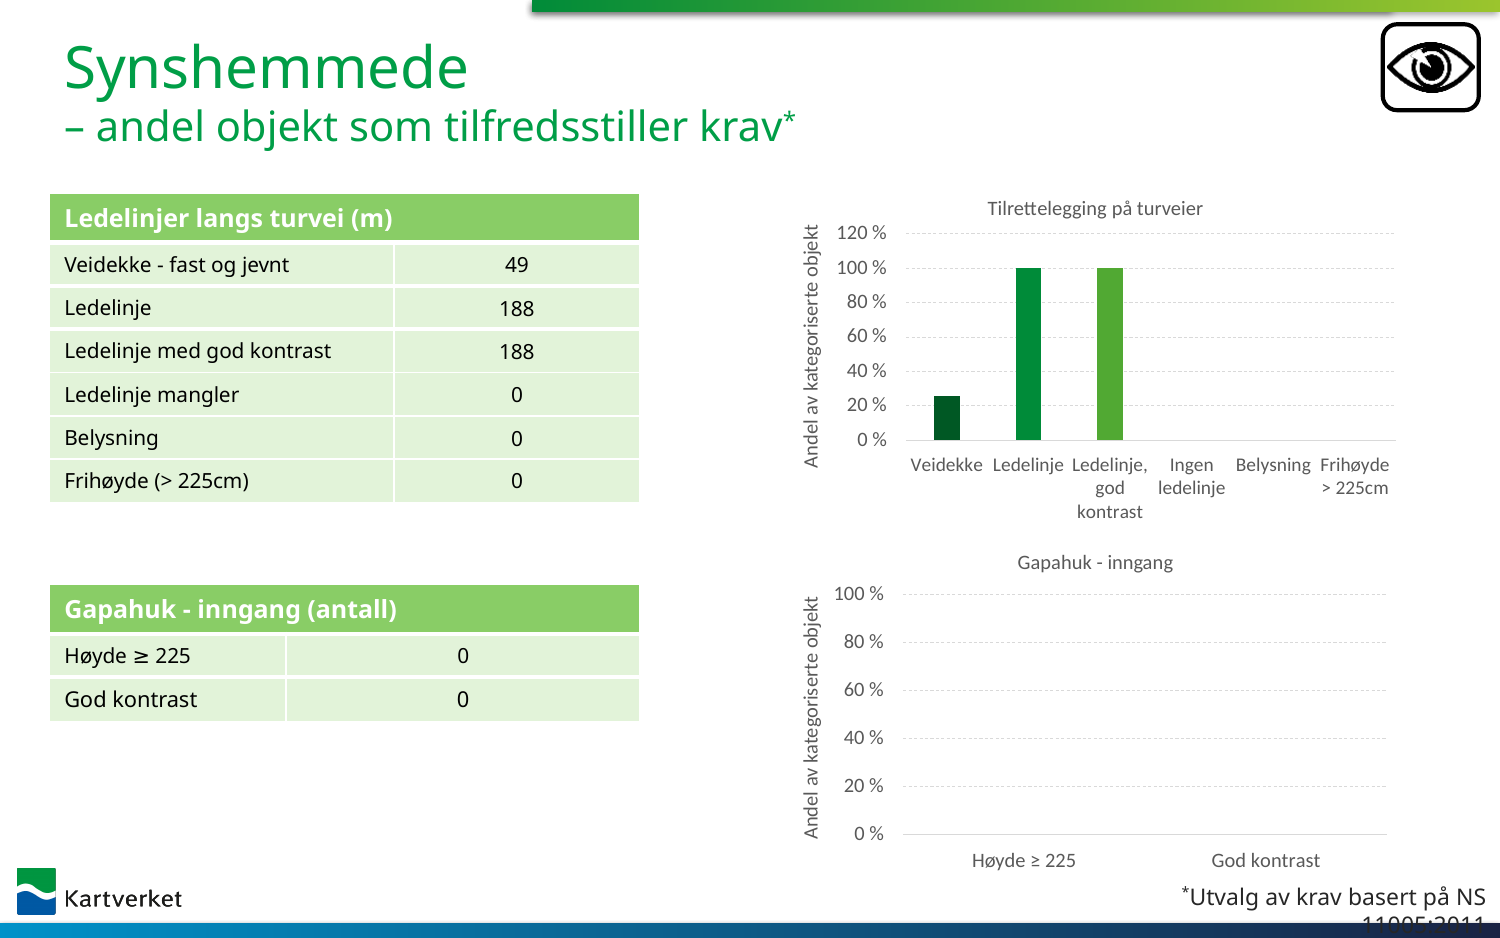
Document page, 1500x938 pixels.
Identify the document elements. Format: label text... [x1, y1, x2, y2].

table_cell 0 [287, 679, 639, 721]
table_cell Frihøyde (> 225cm) [50, 460, 393, 502]
table_header Gapahuk - inngang (antall) [50, 585, 639, 632]
picture [791, 187, 1400, 526]
table_cell God kontrast [50, 679, 285, 721]
table_cell Belysning [50, 417, 393, 458]
table_cell Ledelinje med god kontrast [50, 331, 393, 372]
table_cell 0 [395, 373, 639, 415]
table_cell 0 [395, 460, 639, 502]
table_header Ledelinjer langs turvei (m) [50, 194, 639, 240]
text_box *Utvalg av krav basert på NS 11005:2011 [1068, 873, 1500, 938]
table_cell 188 [395, 288, 639, 327]
picture [791, 541, 1400, 880]
table_cell Ledelinje [50, 288, 393, 327]
table_cell Ledelinje mangler [50, 373, 393, 415]
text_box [1382, 24, 1480, 111]
table_cell 0 [395, 417, 639, 458]
table_cell Veidekke - fast og jevnt [50, 245, 393, 284]
table_cell 188 [395, 331, 639, 372]
table_cell 49 [395, 245, 639, 284]
table_cell Høyde ≥ 225 [50, 636, 285, 675]
text_box Synshemmede – andel objekt som tilfredsstiller krav* [49, 24, 1431, 158]
table_cell 0 [287, 636, 639, 675]
